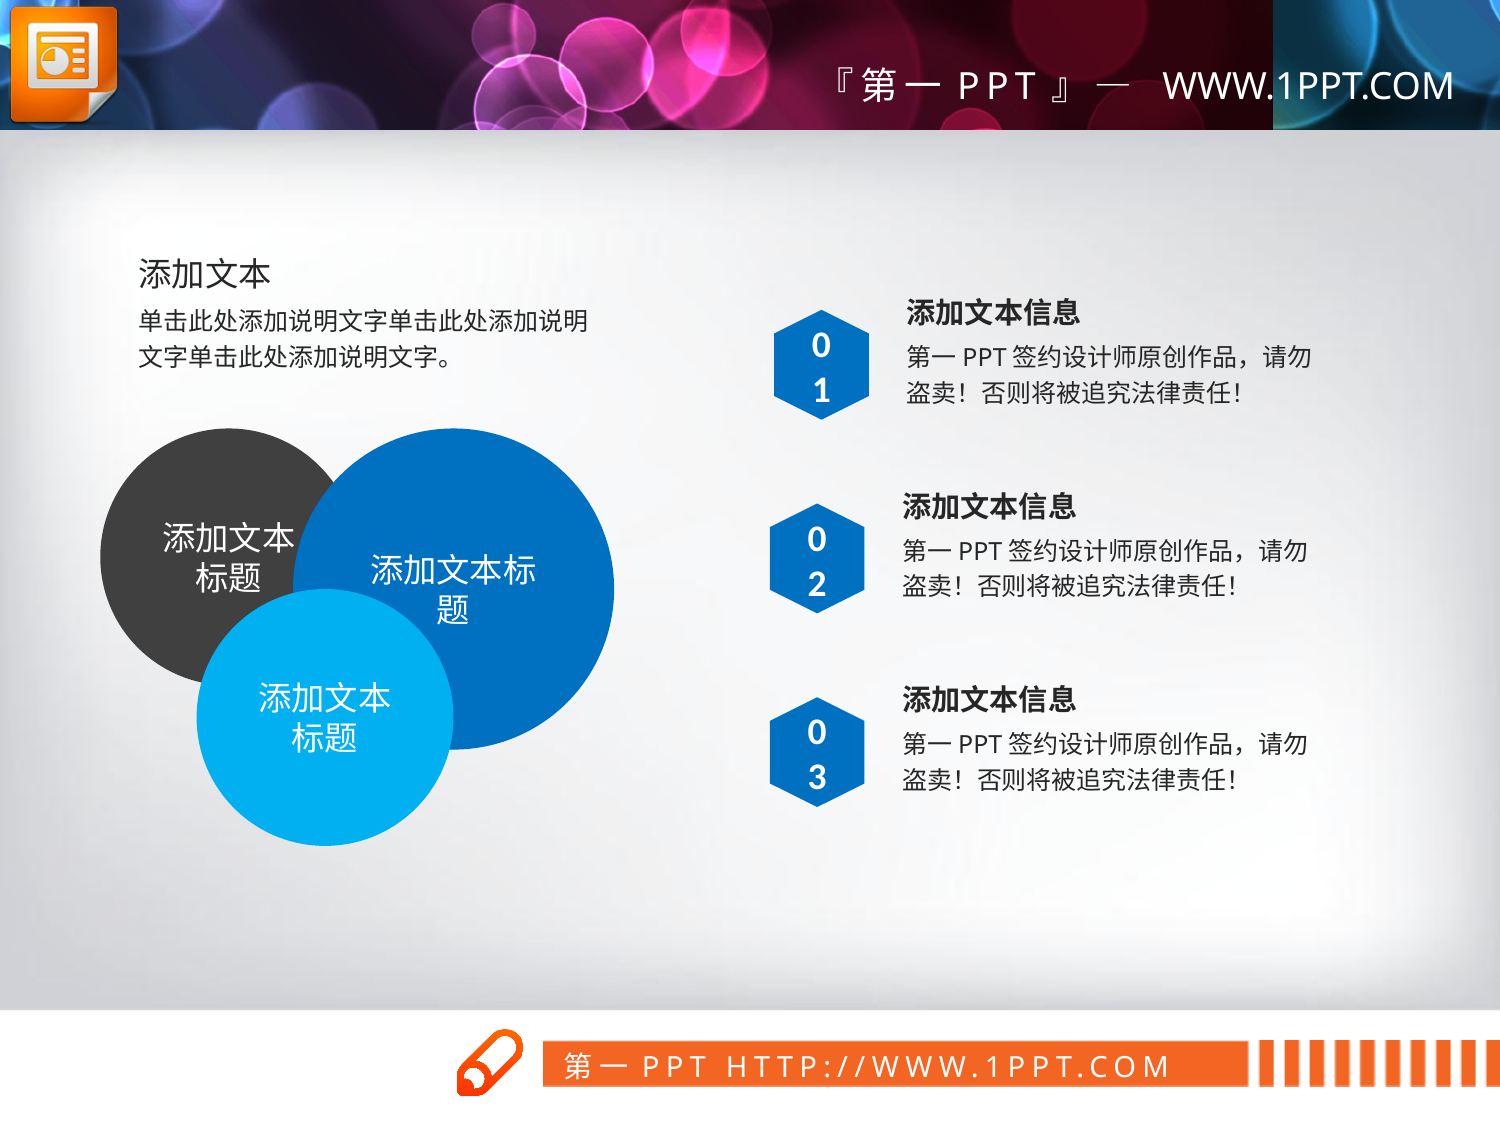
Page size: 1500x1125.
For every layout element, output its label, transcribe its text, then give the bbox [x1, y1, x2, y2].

picture [0, 0, 1500, 1012]
text_box 添加文本信息 第一PPT签约设计师原创作品，请勿盗卖！否则将被追究法律责任！ [887, 480, 1325, 637]
picture [543, 1040, 1500, 1087]
text_box 添加文本信息 第一PPT签约设计师原创作品，请勿盗卖！否则将被追究法律责任！ [887, 674, 1325, 831]
text_box 添加文本 单击此处添加说明文字单击此处添加说明文字单击此处添加说明文字。 [123, 245, 615, 417]
text_box 添加文本标题 [194, 586, 456, 849]
text_box 添加文本信息 第一PPT签约设计师原创作品，请勿盗卖！否则将被追究法律责任！ [891, 286, 1329, 443]
text_box 02 [767, 501, 867, 616]
text_box 01 [772, 307, 871, 422]
text_box 添加文本标题 [290, 426, 617, 752]
text_box 03 [767, 695, 867, 809]
text_box 添加文本标题 [98, 426, 333, 684]
